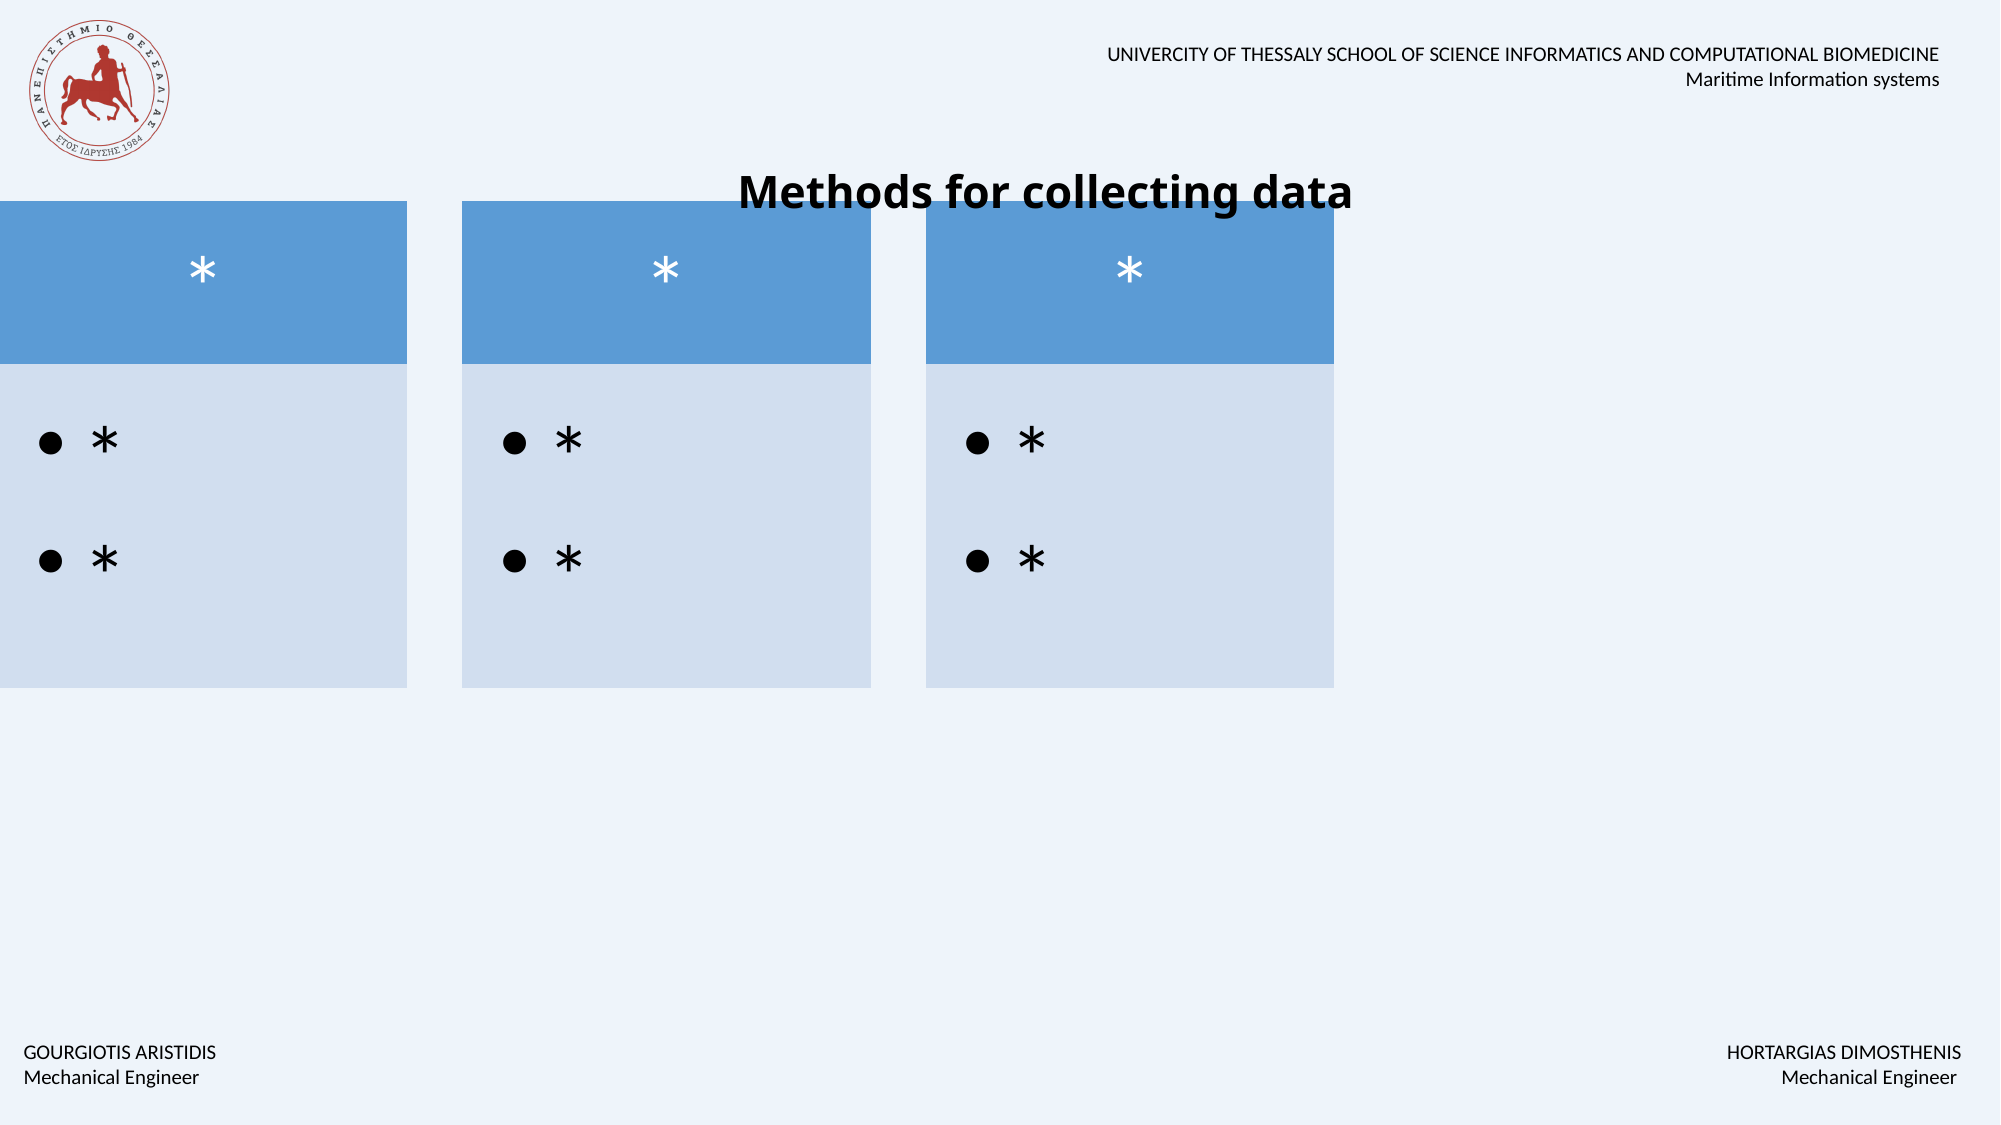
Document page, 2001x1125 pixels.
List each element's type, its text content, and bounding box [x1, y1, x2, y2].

picture [27, 20, 172, 162]
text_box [379, 225, 1693, 1002]
text_box UNIVERCITY OF THESSALY SCHOOL OF SCIENCE INFORMATICS AND COMPUTATIONAL BIOMEDICINE Maritime Information systems [229, 32, 1955, 98]
title Methods for collecting data [156, 161, 1936, 226]
text_box GOURGIOTIS ARISTIDIS HORTARGIAS DIMOSTHENIS Mechanical Engineer Mechanical Engineer [8, 1030, 1984, 1096]
